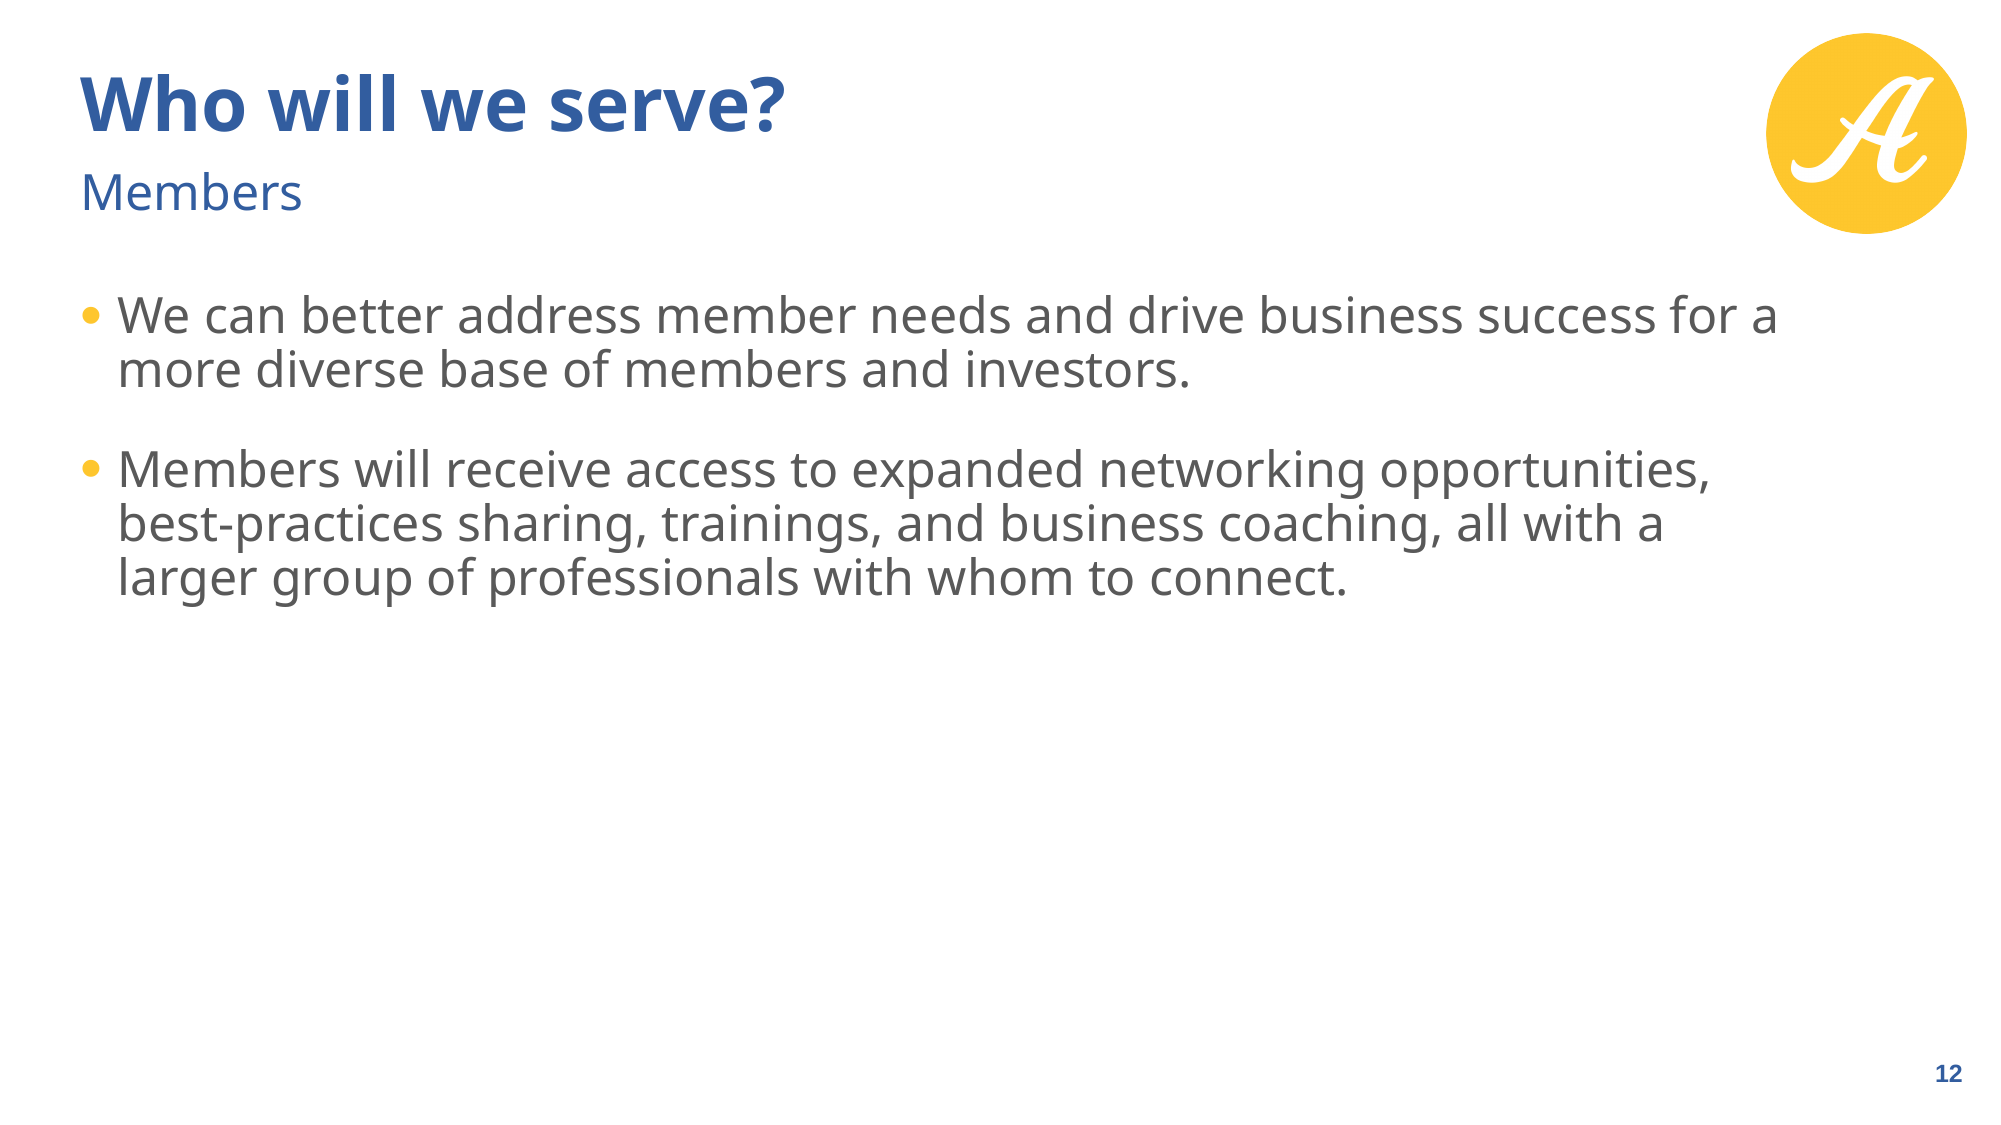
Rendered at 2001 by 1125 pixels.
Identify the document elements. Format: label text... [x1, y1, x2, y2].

title Who will we serve? [64, 22, 1863, 156]
list Members [64, 159, 1863, 230]
slide_number 12 [1527, 1042, 1978, 1103]
list We can better address member needs and drive business success for a more diverse base of members and investors. Members will receive access to expanded networking opportunities, best-practices sharing, trainings, and business coaching, all with a larger group of professionals with whom to connect. [64, 282, 1805, 1014]
picture [1766, 33, 1967, 234]
